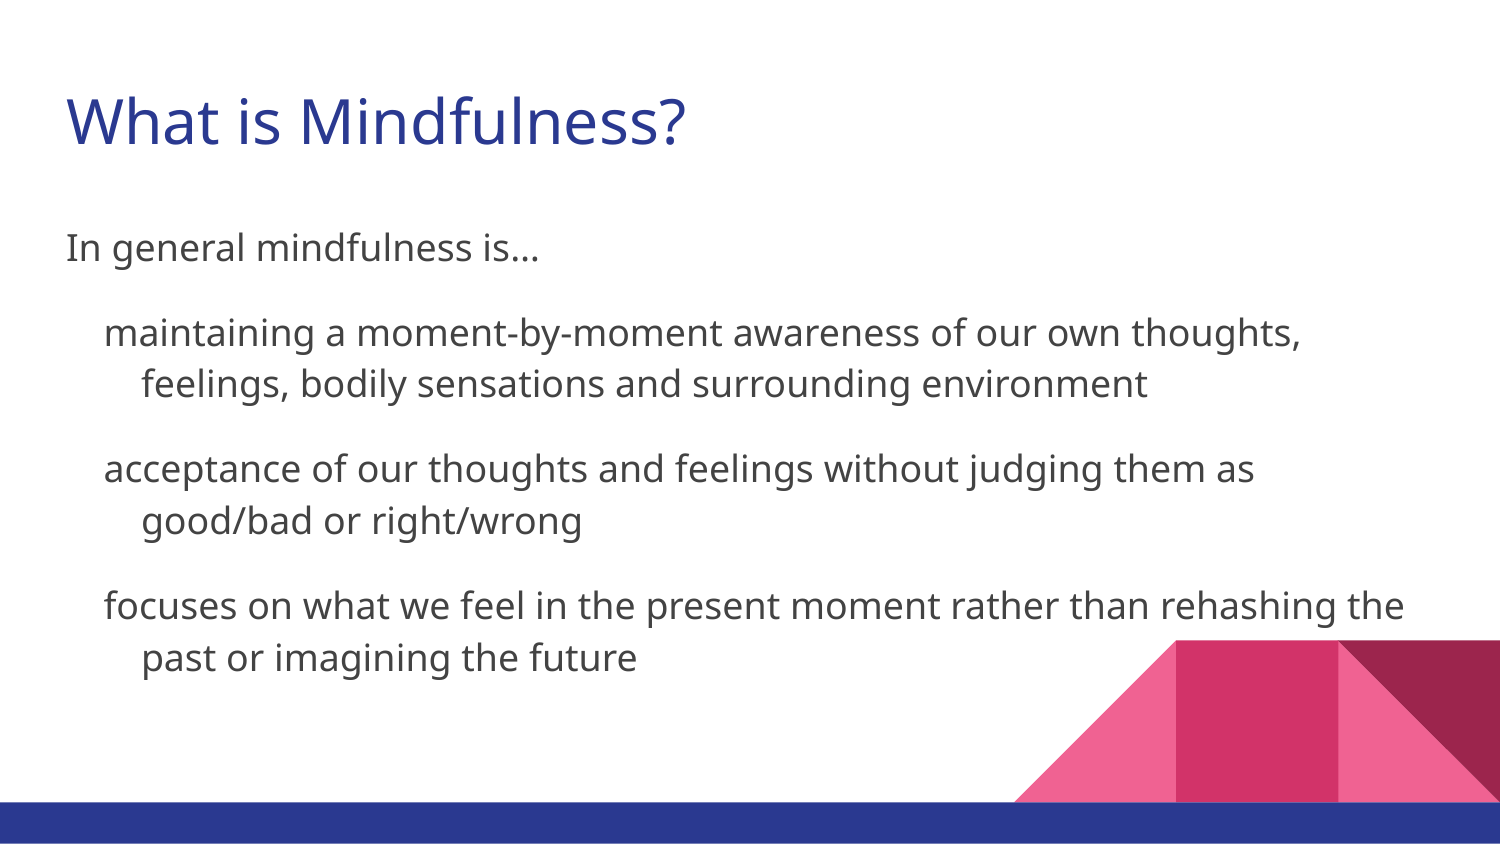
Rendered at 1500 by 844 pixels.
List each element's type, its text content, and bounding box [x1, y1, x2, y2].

list In general mindfulness is… maintaining a moment-by-moment awareness of our own thoughts, feelings, bodily sensations and surrounding environment acceptance of our thoughts and feelings without judging them as good/bad or right/wrong focuses on what we feel in the present moment rather than rehashing the past or imagining the future [51, 201, 1449, 750]
title What is Mindfulness? [51, 67, 1449, 167]
